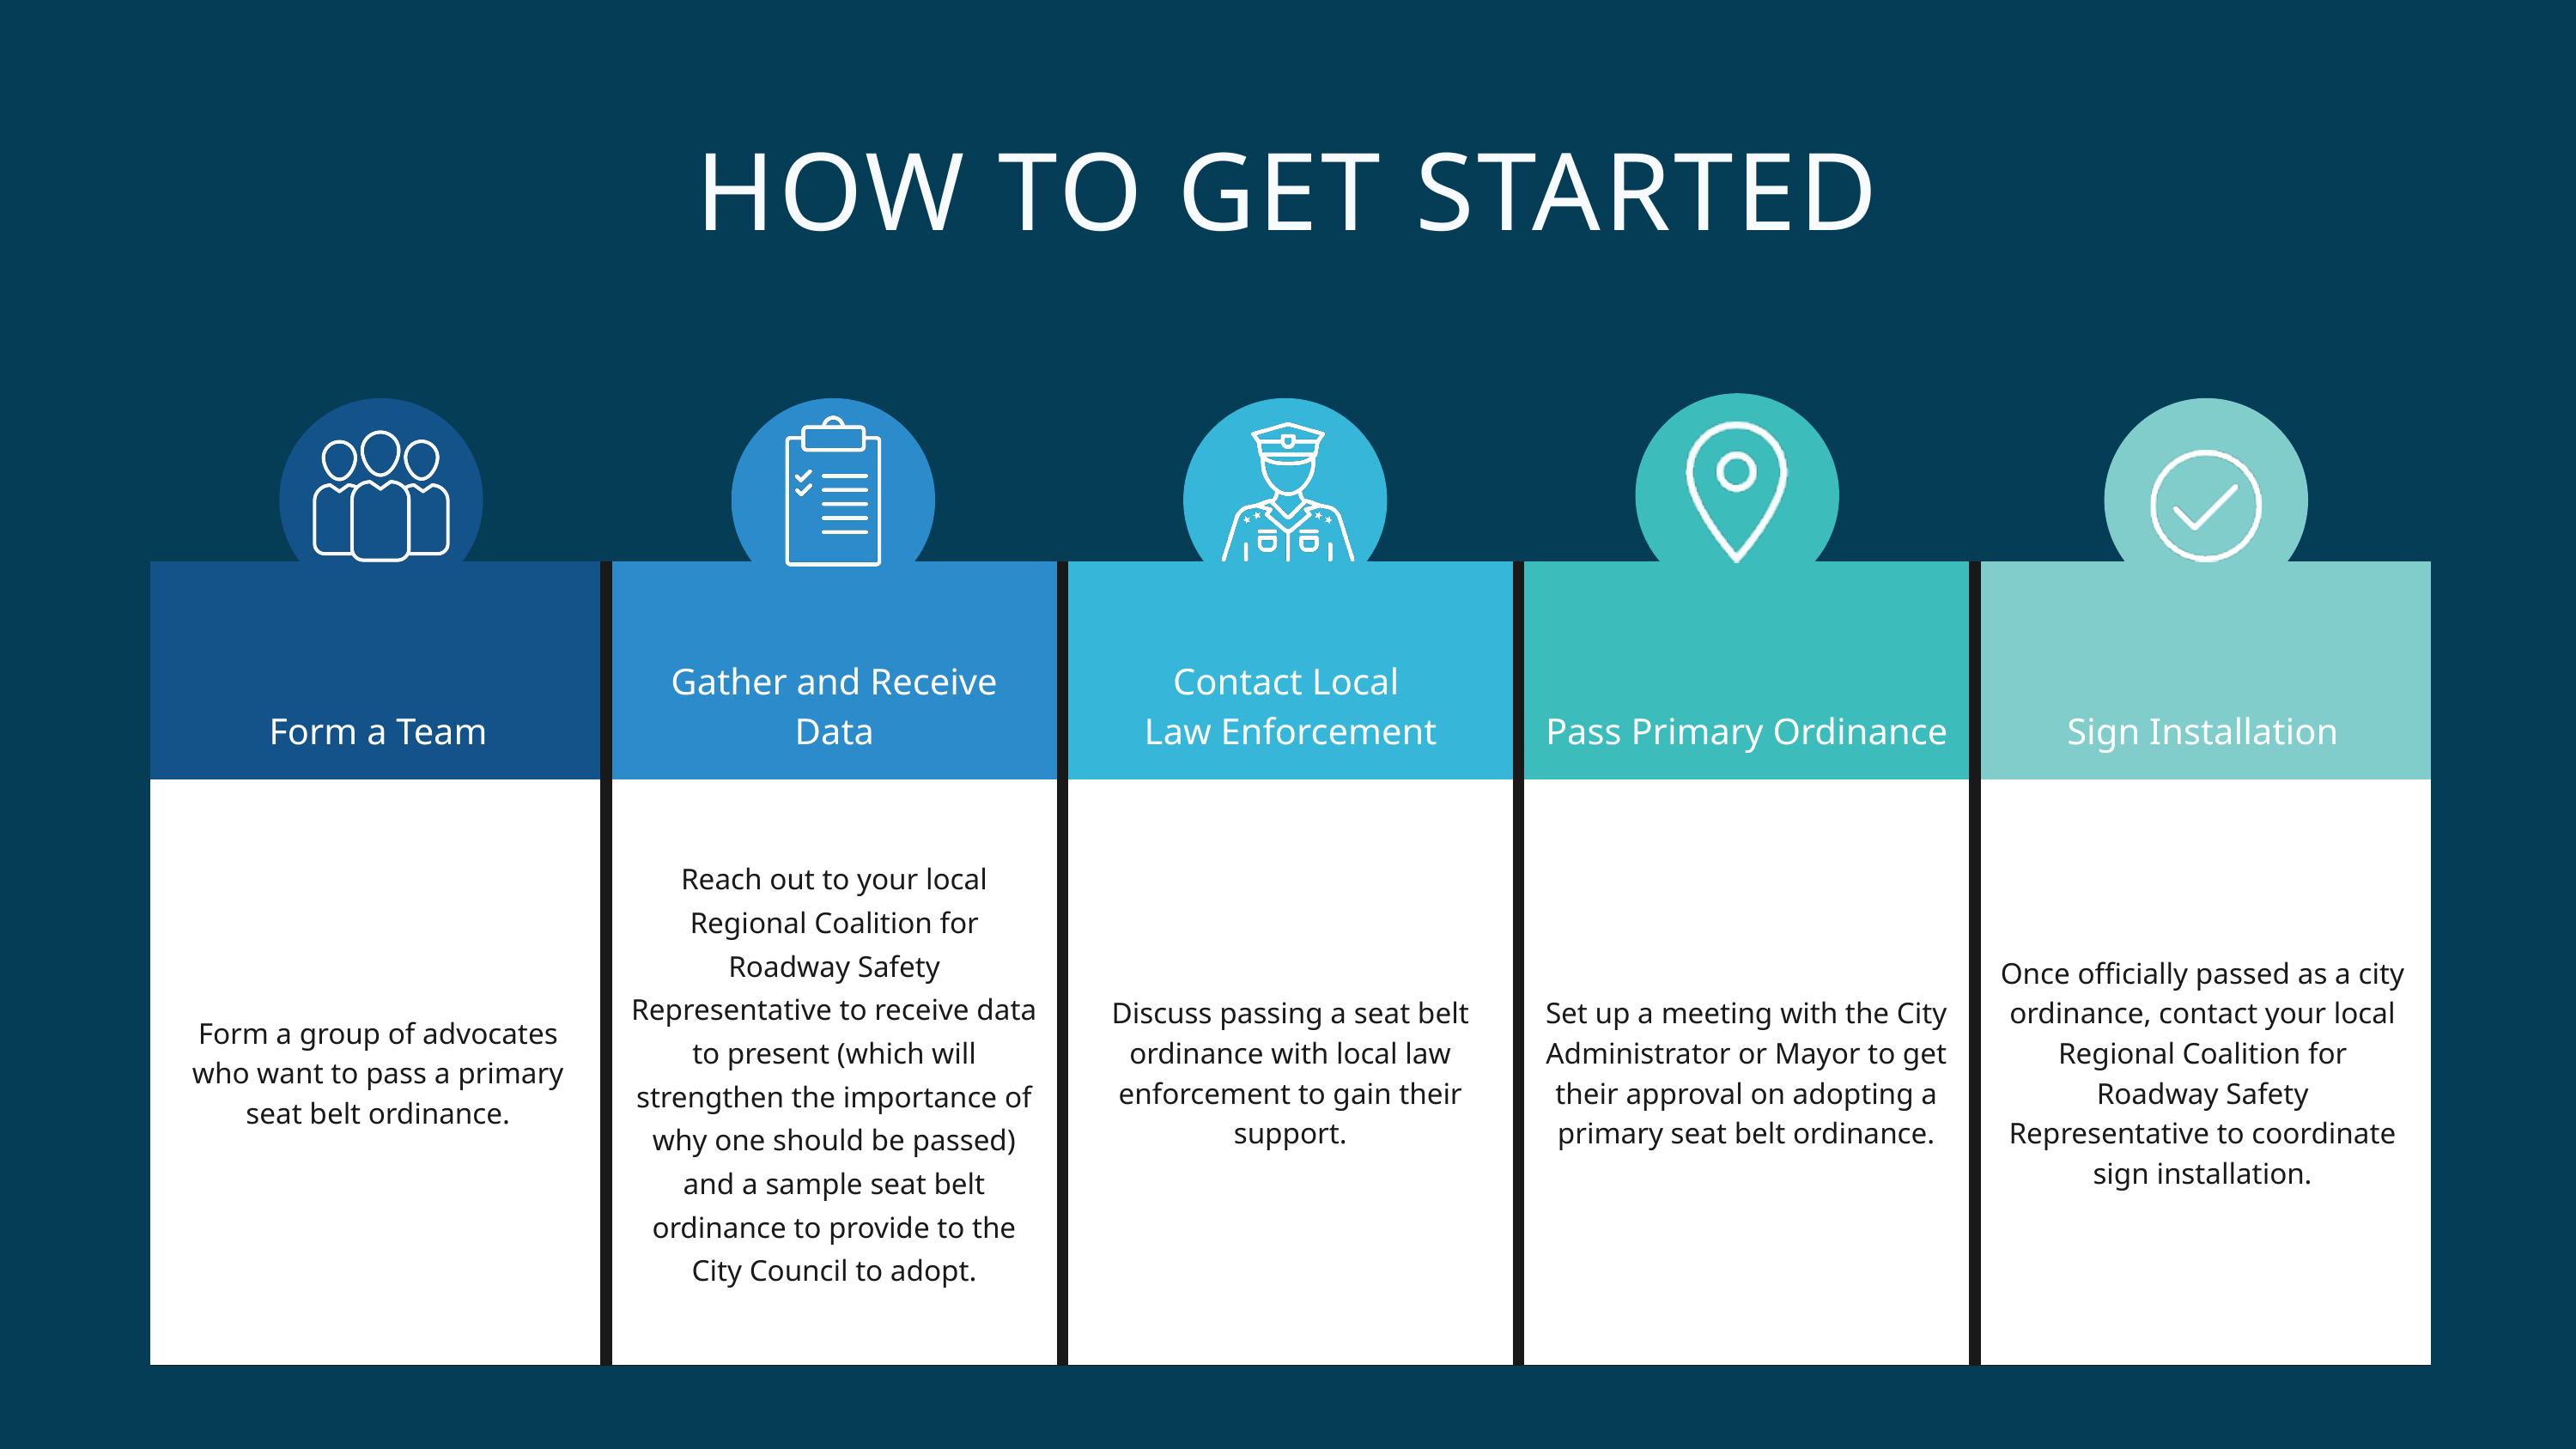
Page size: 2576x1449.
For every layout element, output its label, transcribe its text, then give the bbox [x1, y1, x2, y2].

table_header Form a Team [150, 561, 600, 779]
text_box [1635, 392, 1840, 597]
table_cell Form a group of advocates who want to pass a primary seat belt ordinance. [150, 779, 600, 1365]
table_cell Set up a meeting with the City Administrator or Mayor to get their approval on adopting a primary seat belt ordinance. [1524, 779, 1969, 1365]
table_cell Once officially passed as a city ordinance, contact your local Regional Coalition for Roadway Safety Representative to coordinate sign installation. [1981, 779, 2431, 1365]
table_header Contact Local Law Enforcement [1068, 561, 1513, 779]
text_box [1182, 397, 1388, 603]
text_box HOW TO GET STARTED [344, 112, 2231, 252]
table_header Pass Primary Ordinance [1524, 561, 1969, 779]
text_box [2104, 397, 2309, 603]
table_header Gather and Receive Data [612, 561, 1057, 779]
table_cell Reach out to your local Regional Coalition for Roadway Safety Representative to receive data to present (which will strengthen the importance of why one should be passed) and a sample seat belt ordinance to provide to the City Council to adopt. [612, 779, 1057, 1365]
table_cell Discuss passing a seat belt ordinance with local law enforcement to gain their support. [1068, 779, 1513, 1365]
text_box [279, 397, 483, 603]
table_header Sign Installation [1981, 561, 2431, 779]
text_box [731, 397, 936, 603]
